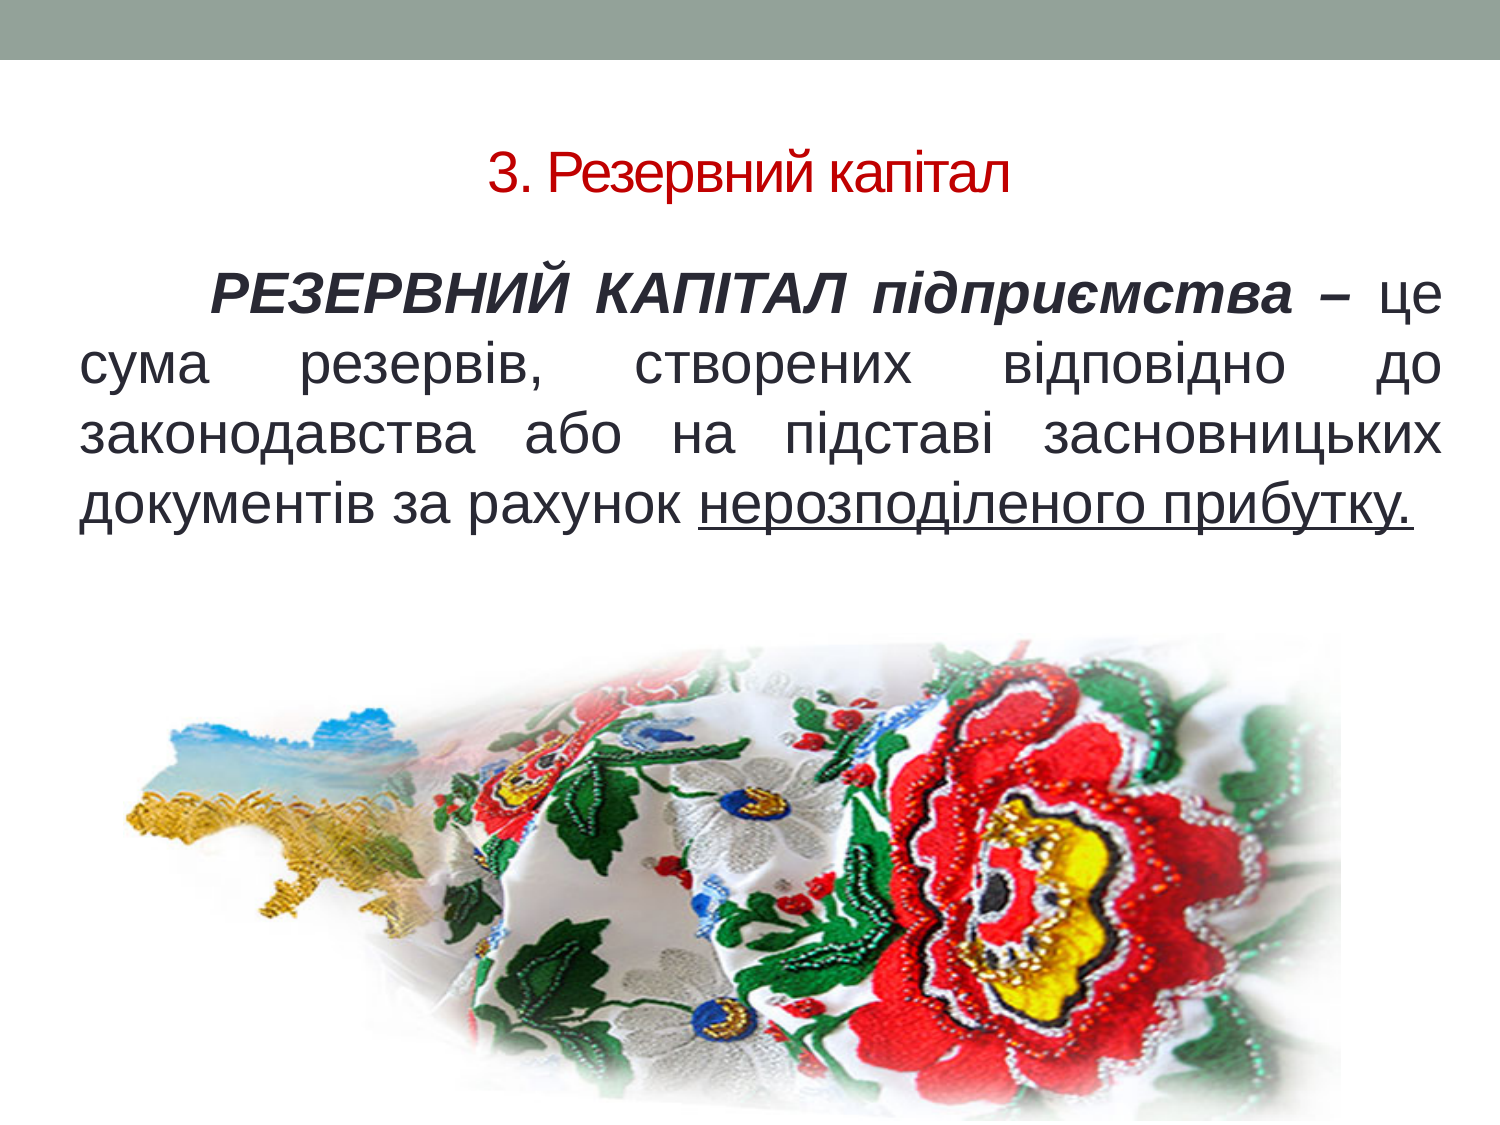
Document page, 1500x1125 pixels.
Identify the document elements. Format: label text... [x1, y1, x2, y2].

picture [123, 633, 1341, 1122]
title 3. Резервний капітал [75, 87, 1425, 248]
text_box РЕЗЕРВНИЙ КАПІТАЛ підприємства – це сума резервів, створених відповідно до законодавства або на підставі засновницьких документів за рахунок нерозподіленого прибутку. [64, 248, 1459, 543]
